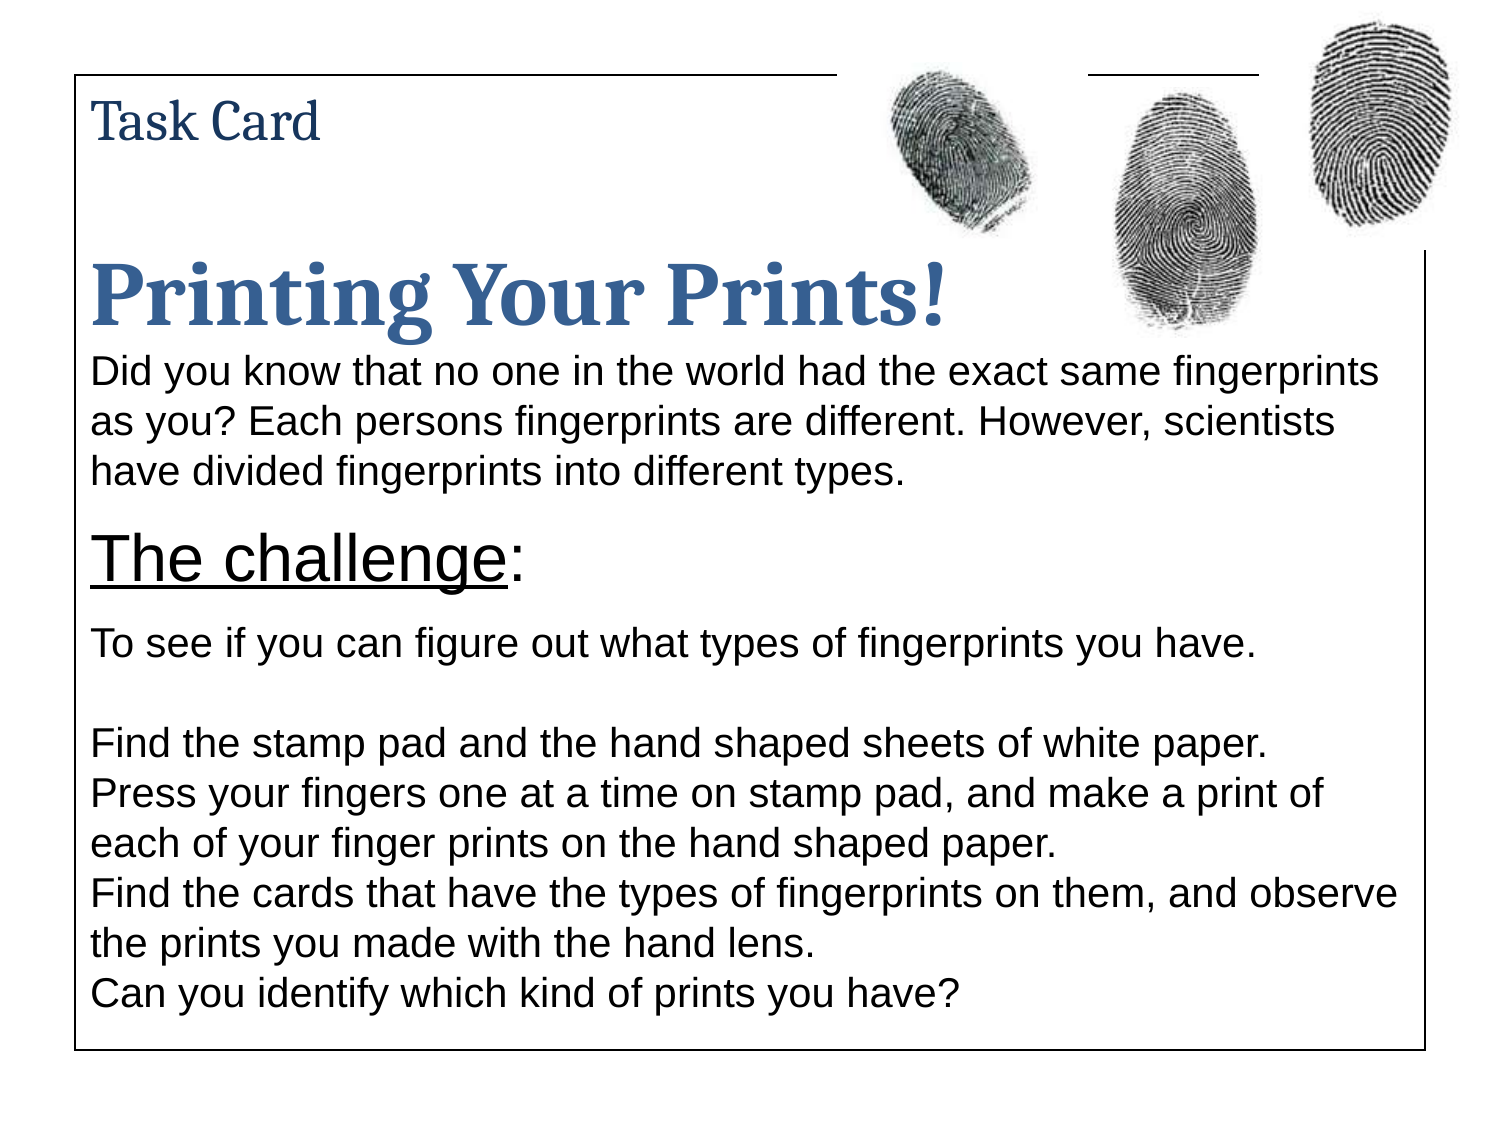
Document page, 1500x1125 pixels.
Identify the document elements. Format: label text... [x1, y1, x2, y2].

picture [837, 62, 1088, 243]
picture [1099, 0, 1500, 338]
list Task Card Printing Your Prints! Did you know that no one in the world had the exact same fingerprints as you? Each persons fingerprints are different. However, scientists have divided fingerprints into different types. The challenge: To see if you can figure out what types of fingerprints you have. Find the stamp pad and the hand shaped sheets of white paper. Press your fingers one at a time on stamp pad, and make a print of each of your finger prints on the hand shaped paper. Find the cards that have the types of fingerprints on them, and observe the prints you made with the hand lens. Can you identify which kind of prints you have? [74, 74, 1426, 1051]
